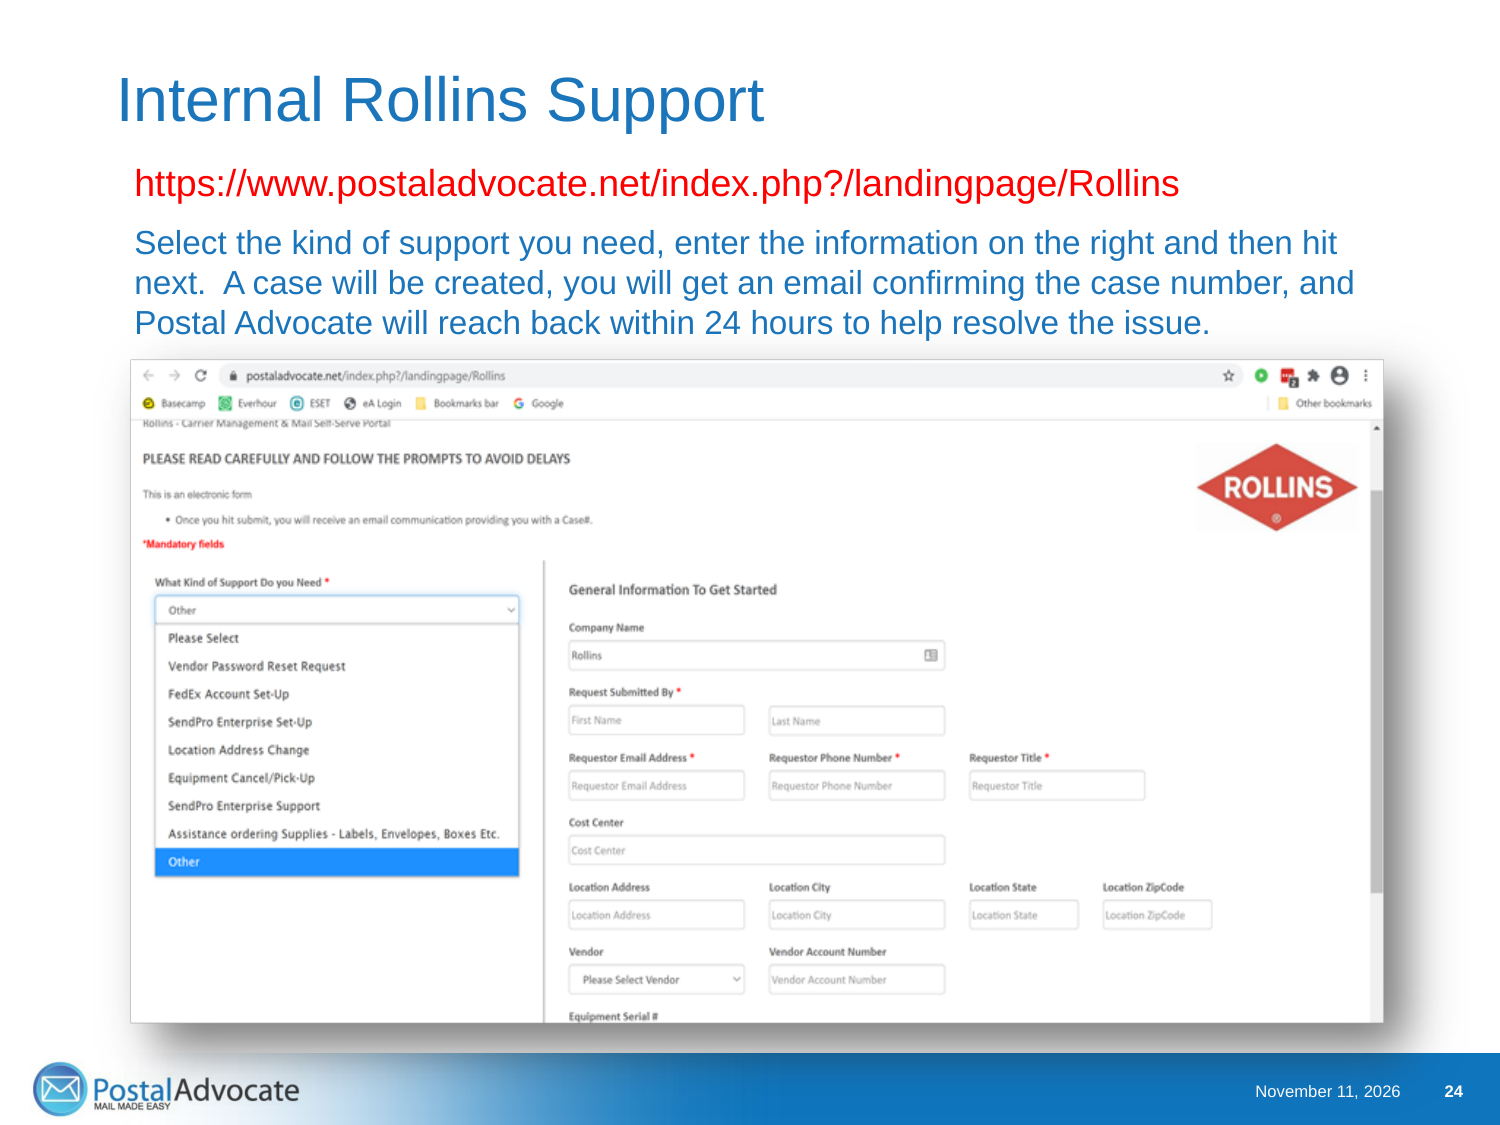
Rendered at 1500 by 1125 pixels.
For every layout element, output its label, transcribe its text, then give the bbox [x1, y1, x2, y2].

picture [1, 310, 1500, 1125]
title Internal Rollins Support [101, 35, 1410, 182]
text_box https://www.postaladvocate.net/index.php?/landingpage/Rollins [119, 151, 1392, 211]
text_box Select the kind of support you need, enter the information on the right and then hit next. A case will be created, you will get an email confirming the case number, and Postal Advocate will reach back within 24 hours to help resolve the issue. [119, 213, 1374, 309]
